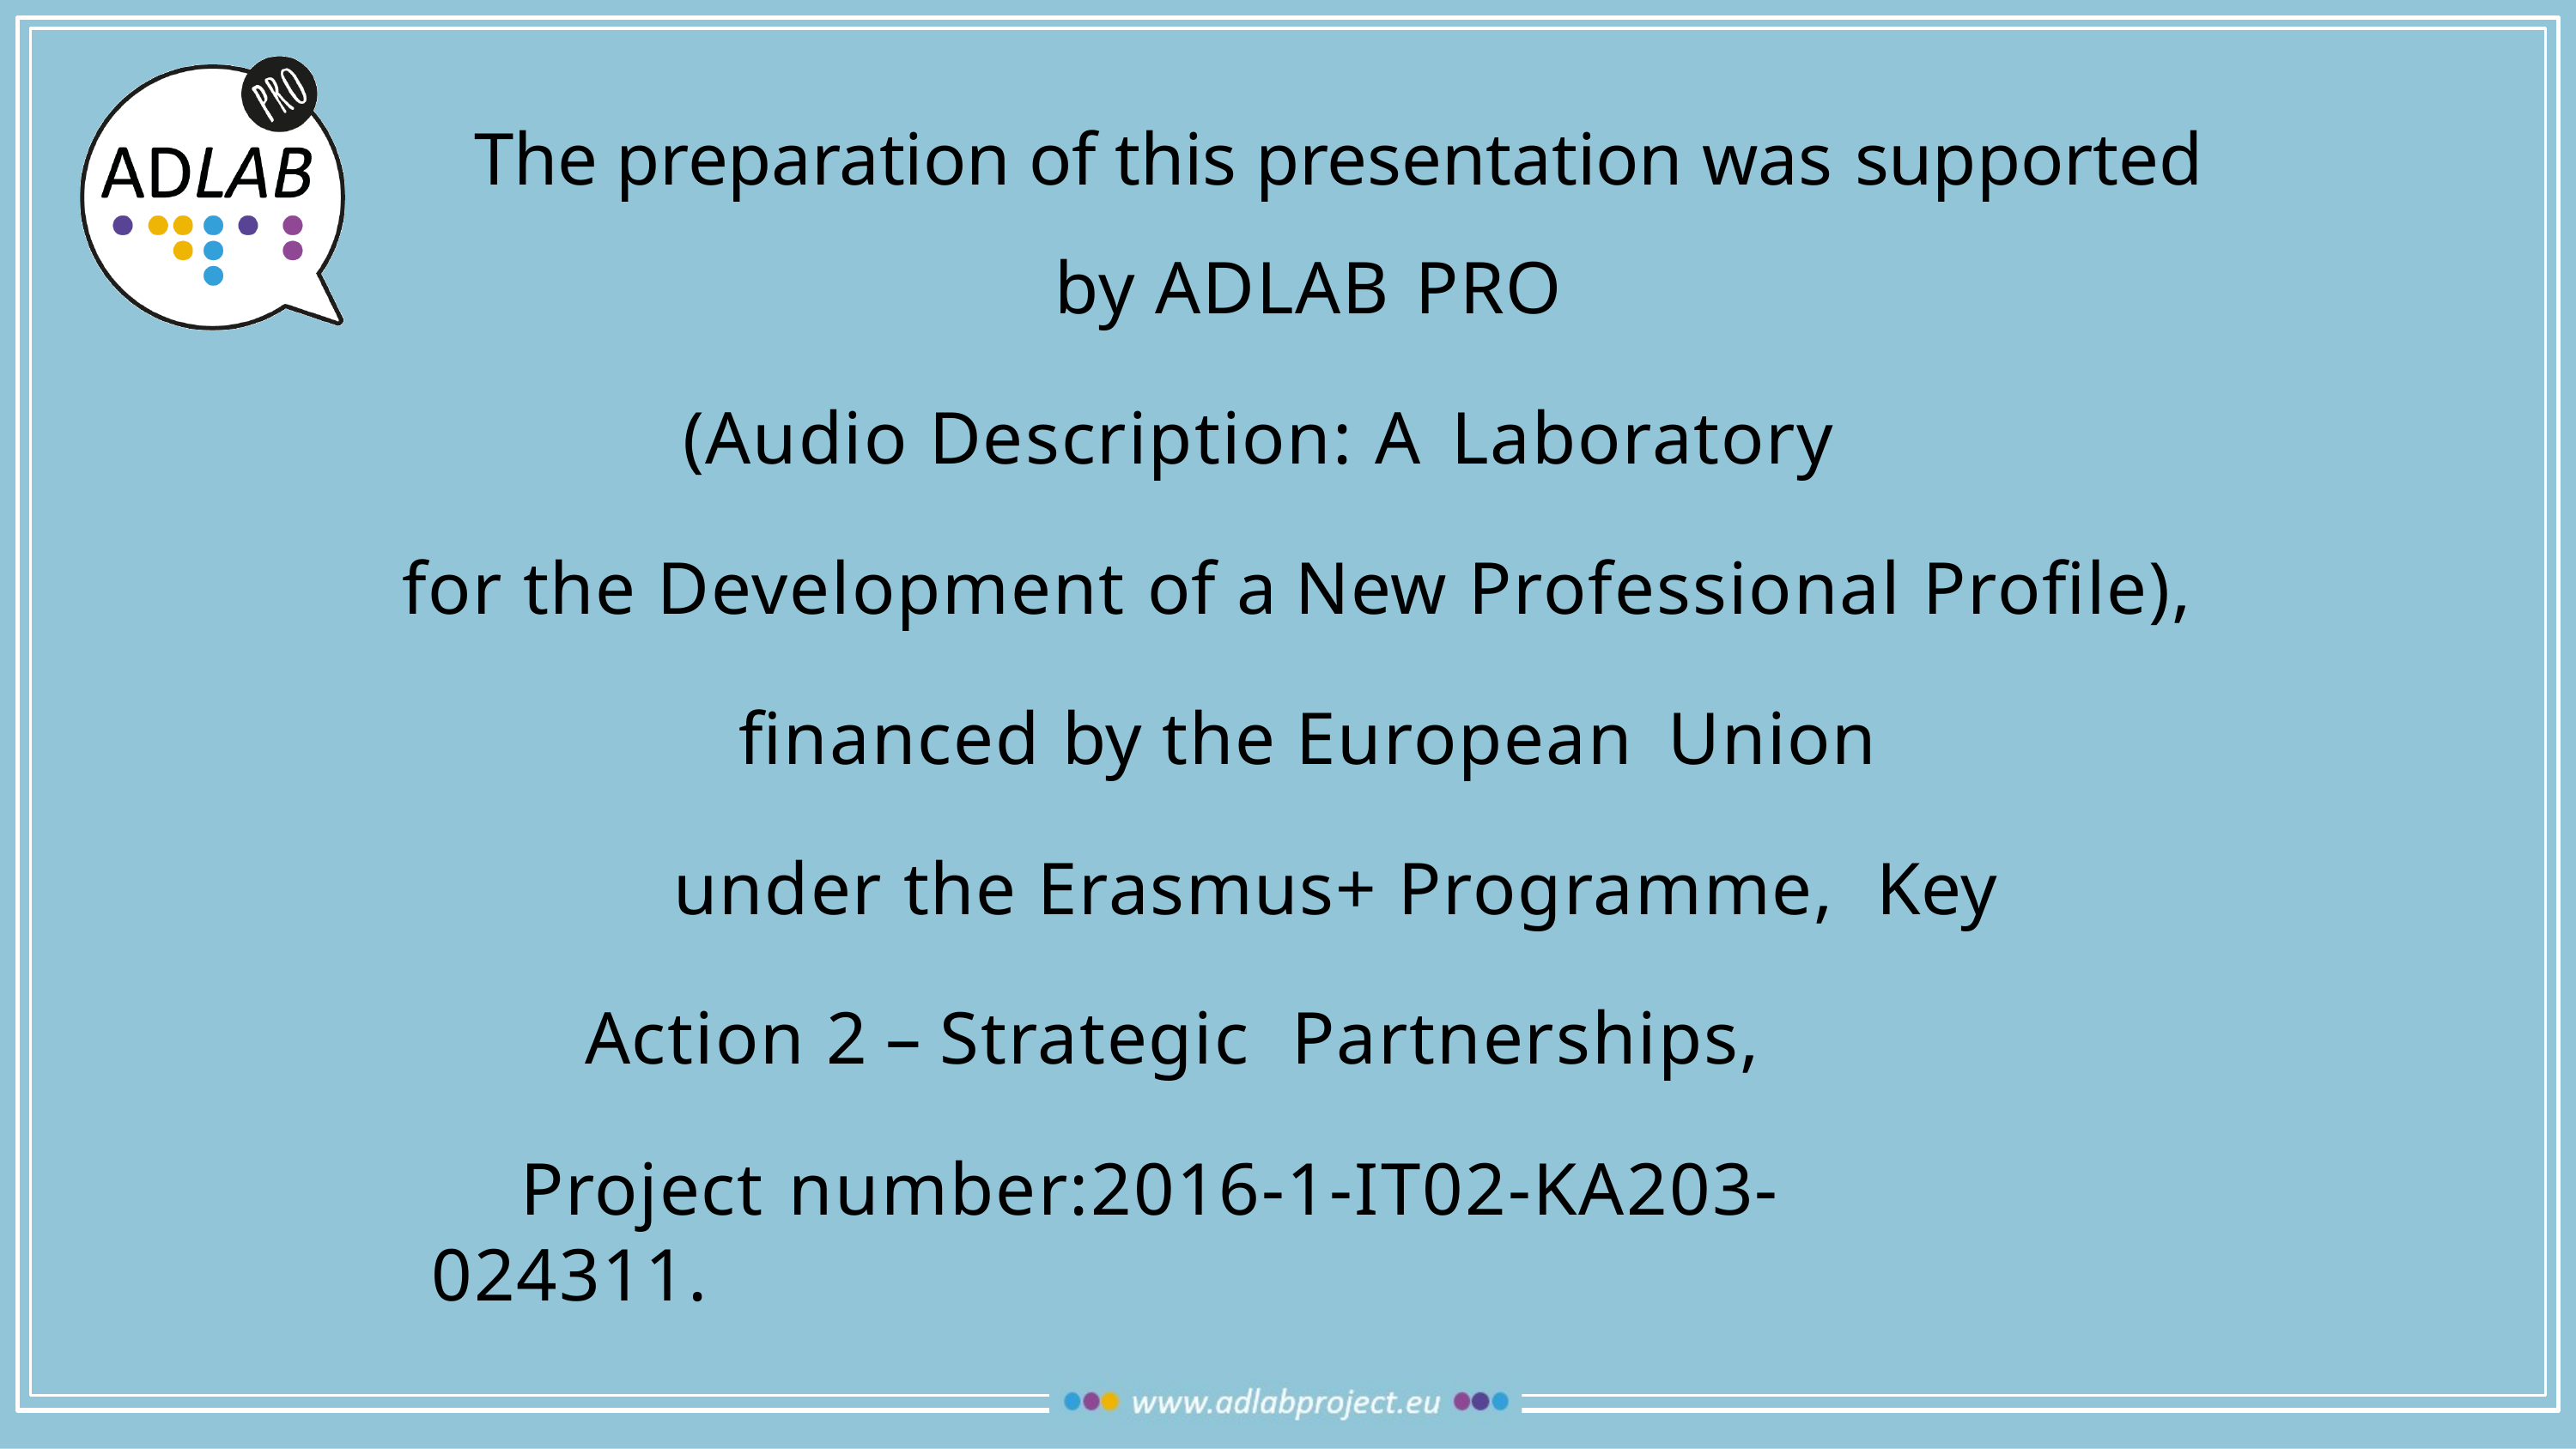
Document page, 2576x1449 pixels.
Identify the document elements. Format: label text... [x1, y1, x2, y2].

picture [1049, 1379, 1522, 1430]
picture [72, 49, 353, 330]
text_box The preparation of this presentation was supported by ADLAB PRO (Audio Description: A Laboratory for the Development of a New Professional Profile), financed by the European Union under the Erasmus+ Programme, Key Action 2 – Strategic Partnerships, Project number:2016-1-IT02-KA203-024311. [327, 68, 2324, 1315]
